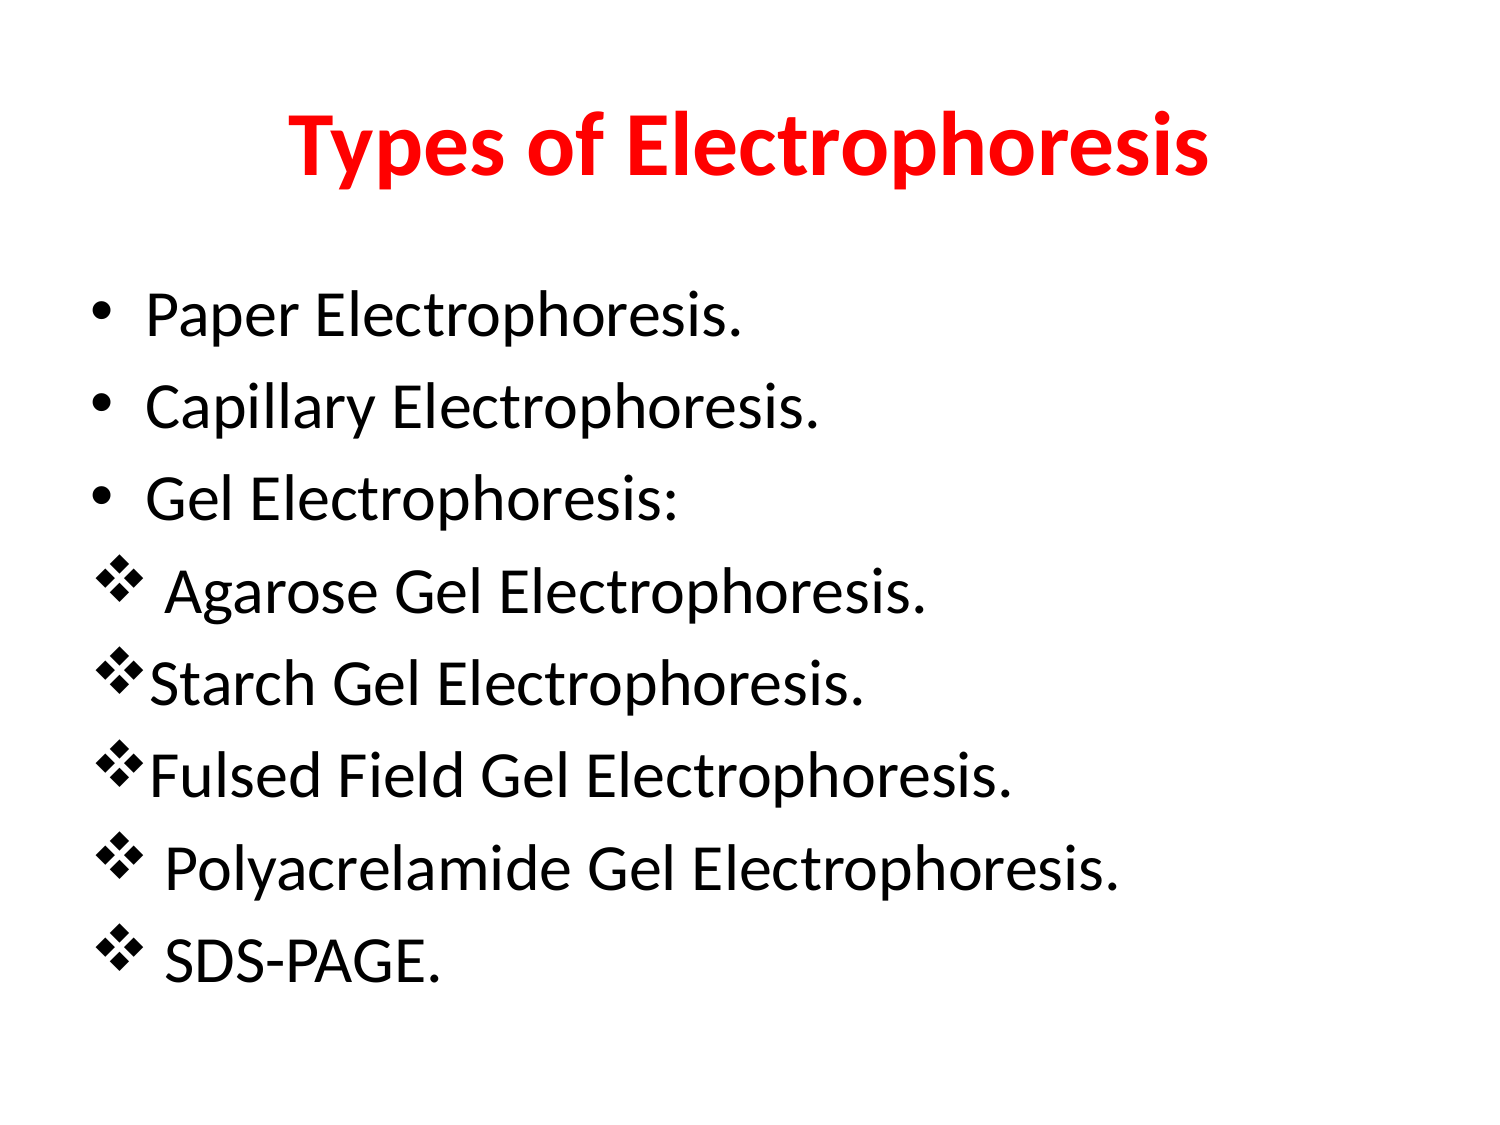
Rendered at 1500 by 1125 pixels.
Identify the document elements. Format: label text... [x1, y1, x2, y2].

list Paper Electrophoresis. Capillary Electrophoresis. Gel Electrophoresis: Agarose Gel Electrophoresis. Starch Gel Electrophoresis. Fulsed Field Gel Electrophoresis. Polyacrelamide Gel Electrophoresis. SDS-PAGE. [75, 262, 1425, 1005]
title Types of Electrophoresis [75, 45, 1425, 233]
